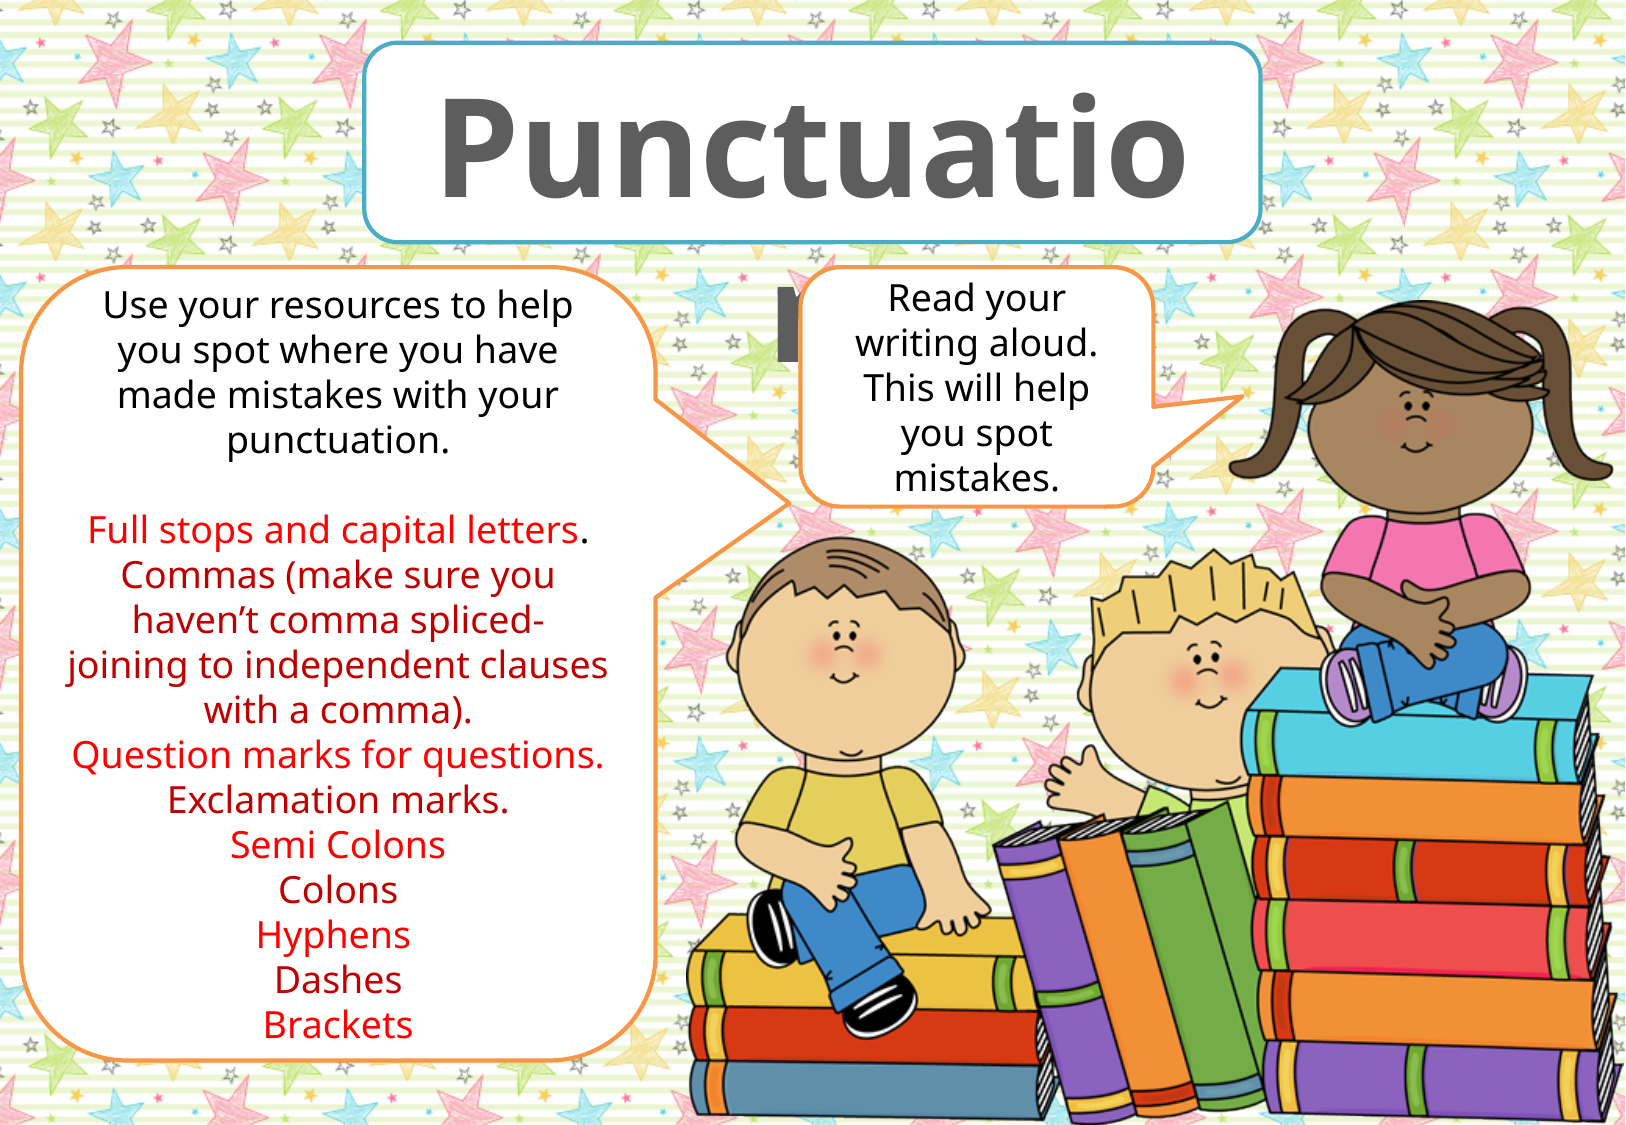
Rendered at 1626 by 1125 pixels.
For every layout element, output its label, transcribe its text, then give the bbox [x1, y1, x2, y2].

picture [0, 0, 1626, 1125]
text_box Read your writing aloud. This will help you spot mistakes. [799, 265, 1155, 298]
text_box Punctuation [362, 40, 1263, 245]
text_box Use your resources to help you spot where you have made mistakes with your punctuation. Full stops and capital letters. Commas (make sure you haven’t comma spliced- joining to independent clauses with a comma). Question marks for questions. Exclamation marks. Semi Colons Colons Hyphens Dashes Brackets [18, 264, 681, 1063]
